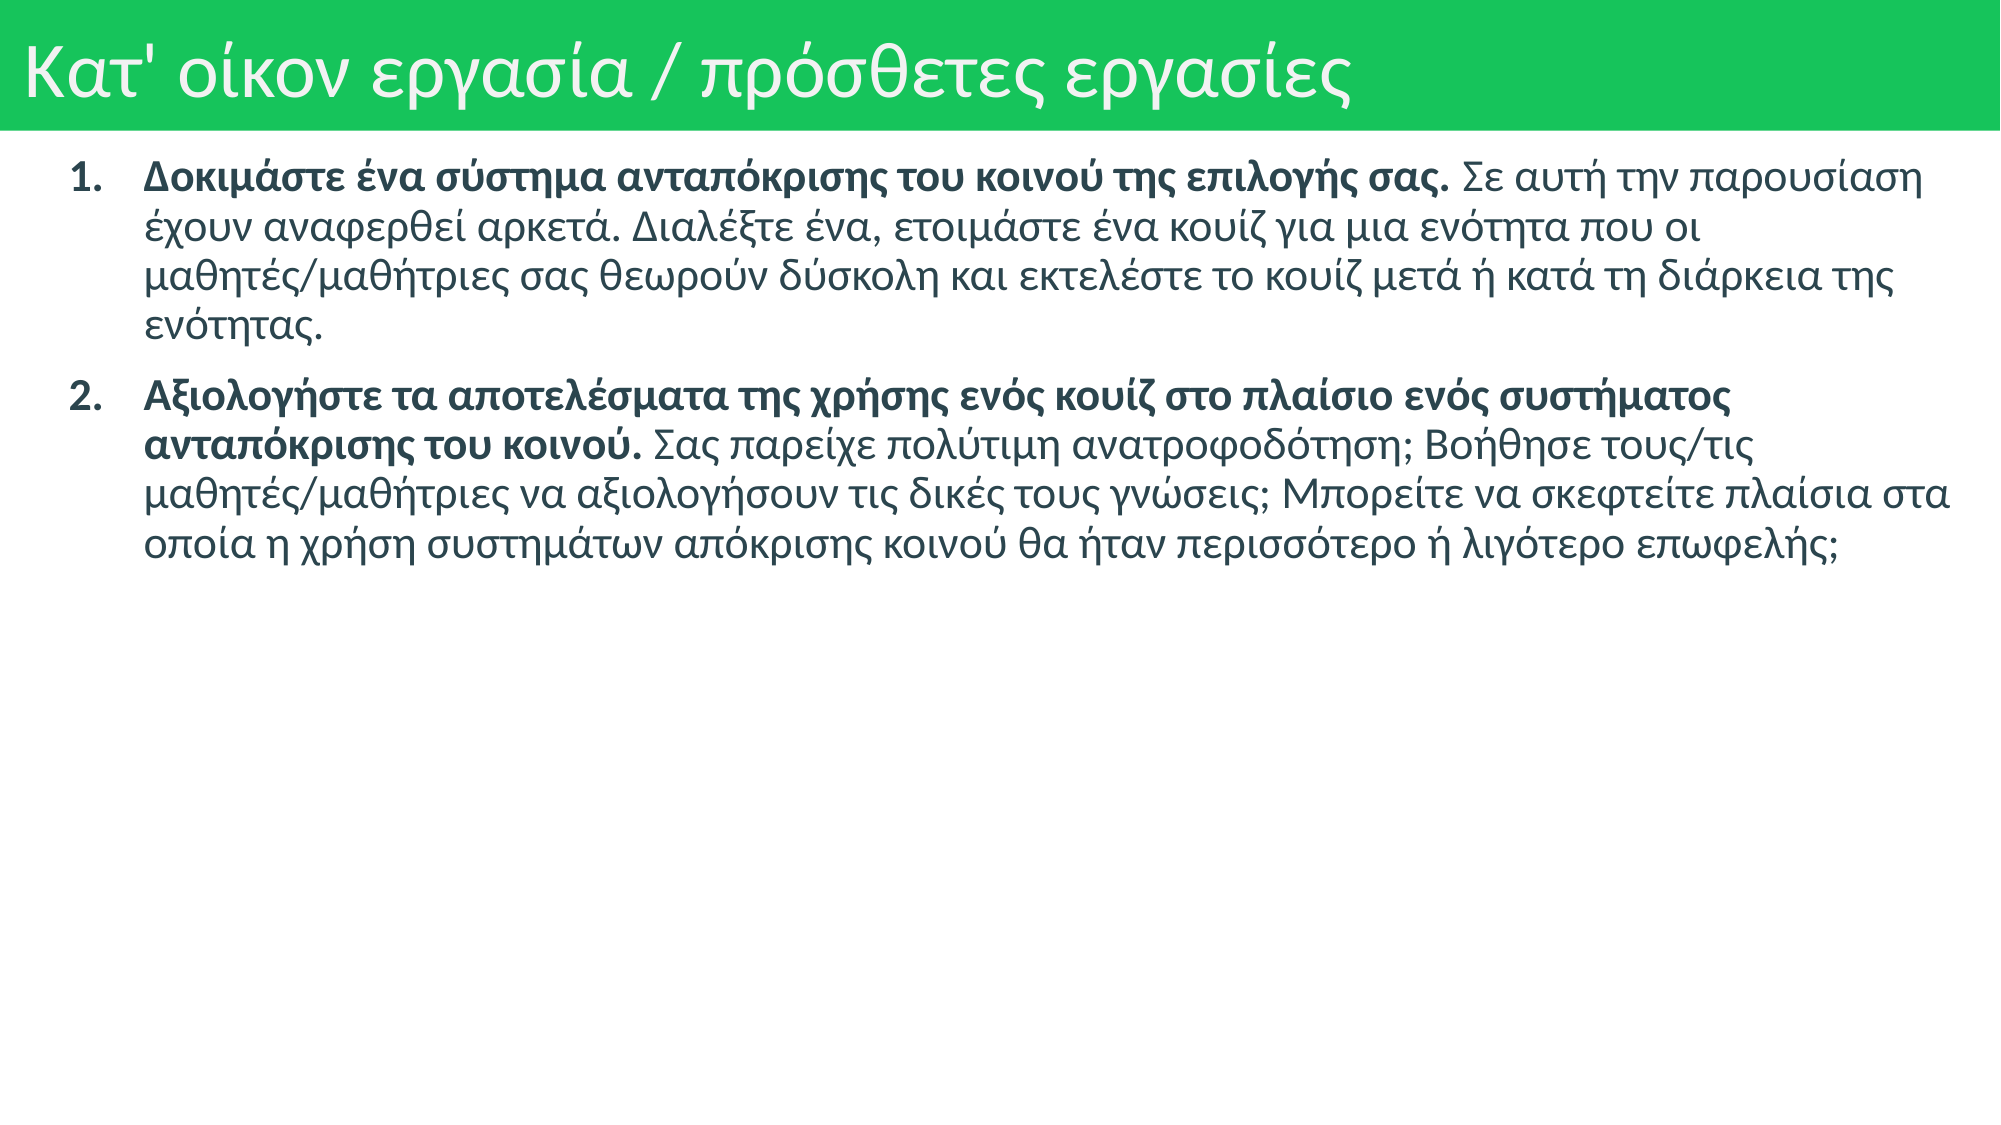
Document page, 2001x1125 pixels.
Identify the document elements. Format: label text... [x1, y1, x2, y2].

list Δοκιμάστε ένα σύστημα ανταπόκρισης του κοινού της επιλογής σας. Σε αυτή την παρουσίαση έχουν αναφερθεί αρκετά. Διαλέξτε ένα, ετοιμάστε ένα κουίζ για μια ενότητα που οι μαθητές/μαθήτριες σας θεωρούν δύσκολη και εκτελέστε το κουίζ μετά ή κατά τη διάρκεια της ενότητας. Αξιολογήστε τα αποτελέσματα της χρήσης ενός κουίζ στο πλαίσιο ενός συστήματος ανταπόκρισης του κοινού. Σας παρείχε πολύτιμη ανατροφοδότηση; Βοήθησε τους/τις μαθητές/μαθήτριες να αξιολογήσουν τις δικές τους γνώσεις; Μπορείτε να σκεφτείτε πλαίσια στα οποία η χρήση συστημάτων απόκρισης κοινού θα ήταν περισσότερο ή λιγότερο επωφελής; [16, 144, 1976, 1108]
title Κατ' οίκον εργασία / πρόσθετες εργασίες [16, 13, 1976, 131]
